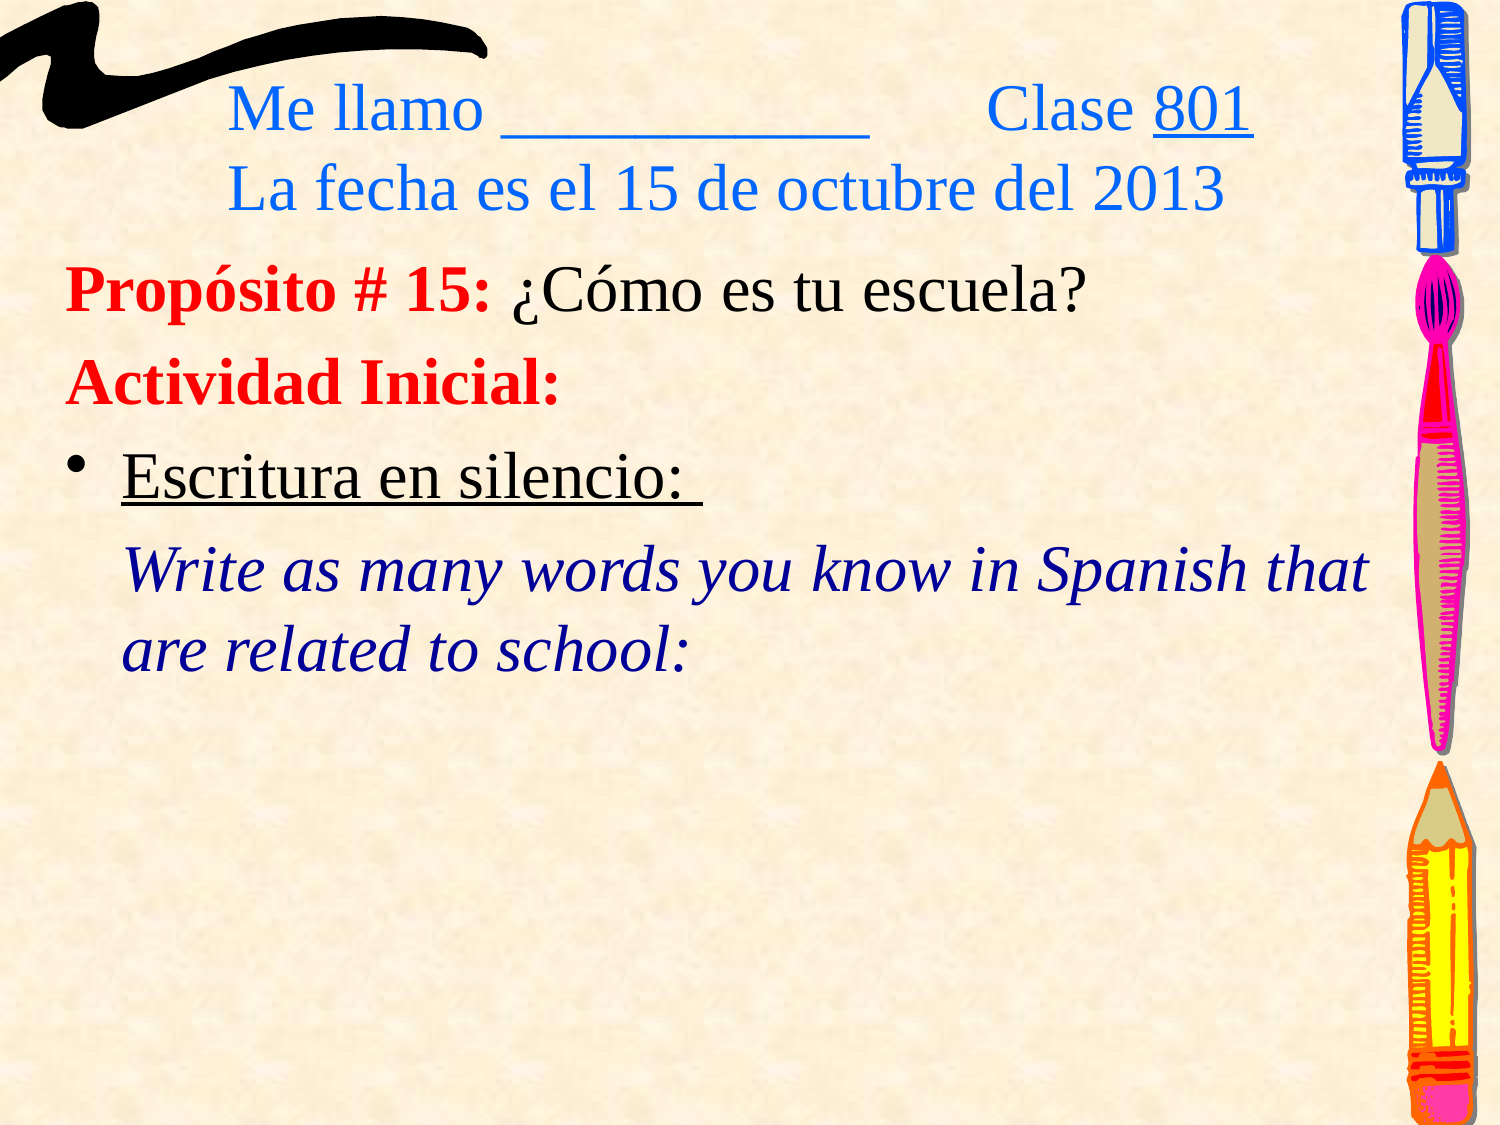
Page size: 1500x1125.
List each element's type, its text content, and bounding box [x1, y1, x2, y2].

list Propósito # 15: ¿Cómo es tu escuela? Actividad Inicial: Escritura en silencio: Write as many words you know in Spanish that are related to school: [50, 237, 1400, 1050]
title Me llamo ___________ Clase 801 La fecha es el 15 de octubre del 2013 [212, 50, 1413, 238]
picture [0, 0, 1500, 1125]
picture [0, 0, 1428, 76]
